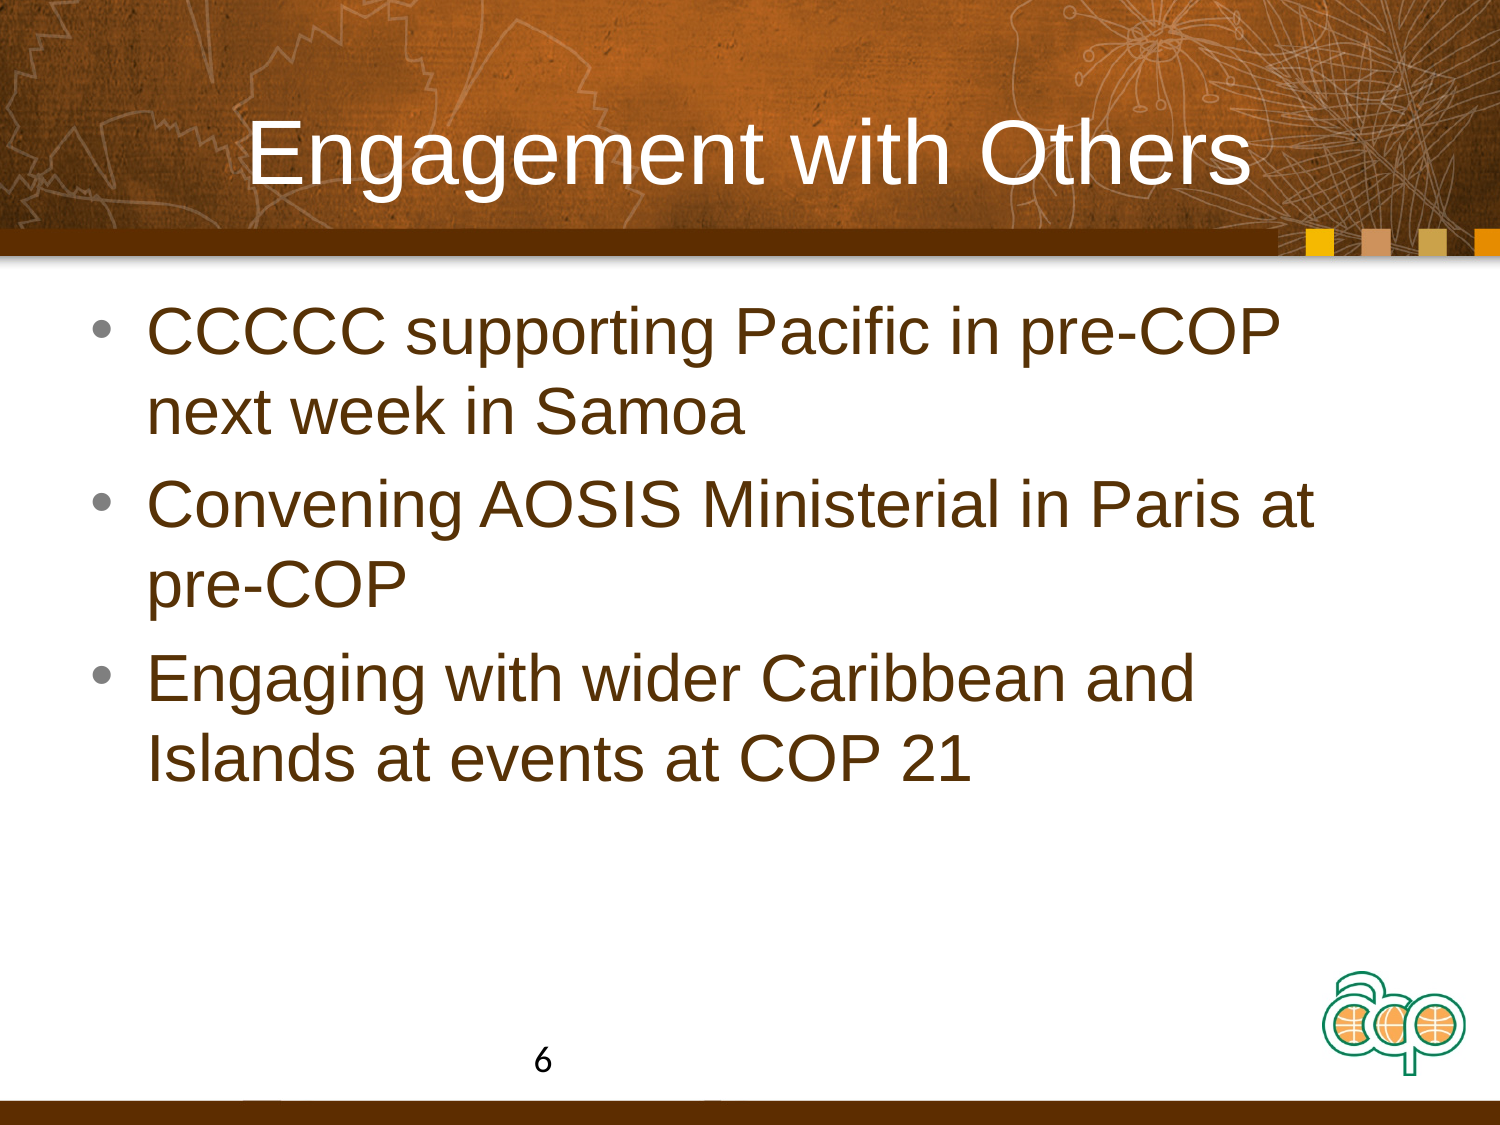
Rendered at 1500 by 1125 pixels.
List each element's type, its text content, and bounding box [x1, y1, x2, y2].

list CCCCC supporting Pacific in pre-COP next week in Samoa Convening AOSIS Ministerial in Paris at pre-COP Engaging with wider Caribbean and Islands at events at COP 21 [74, 280, 1426, 936]
picture [0, 0, 1500, 1125]
slide_number 6 [518, 1027, 869, 1071]
title Engagement with Others [74, 62, 1426, 234]
